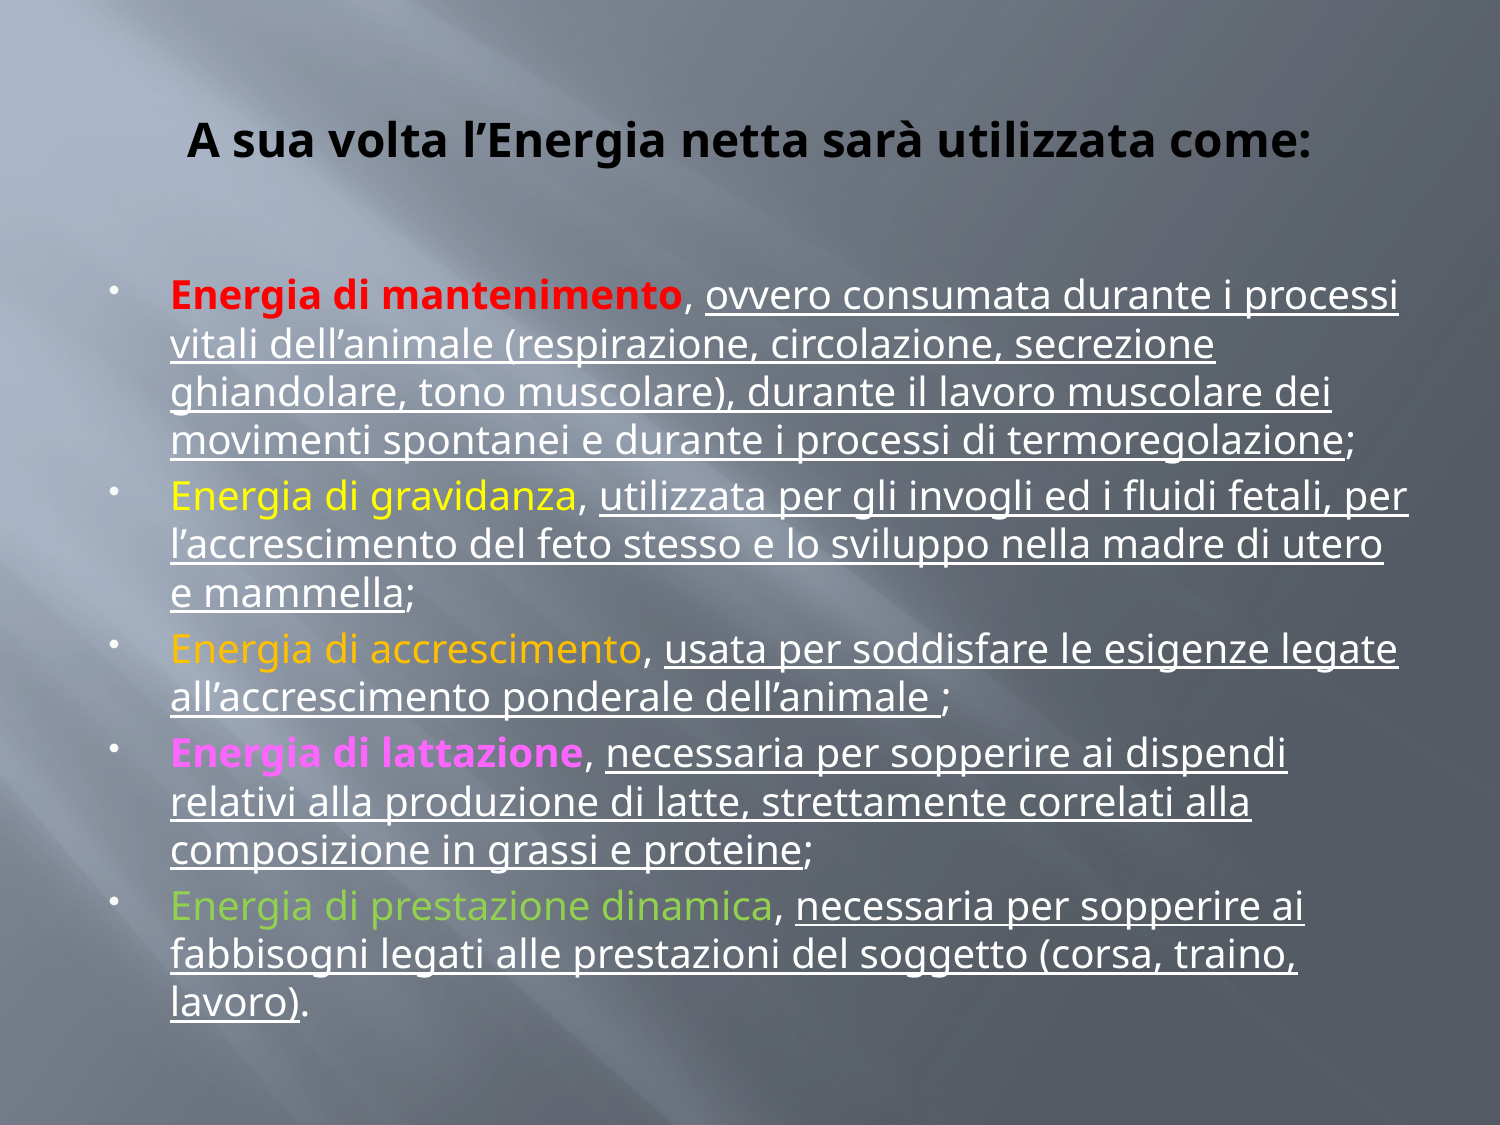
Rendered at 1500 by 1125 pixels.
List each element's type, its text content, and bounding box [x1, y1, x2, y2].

list Energia di mantenimento, ovvero consumata durante i processi vitali dell’animale (respirazione, circolazione, secrezione ghiandolare, tono muscolare), durante il lavoro muscolare dei movimenti spontanei e durante i processi di termoregolazione; Energia di gravidanza, utilizzata per gli invogli ed i fluidi fetali, per l’accrescimento del feto stesso e lo sviluppo nella madre di utero e mammella; Energia di accrescimento, usata per soddisfare le esigenze legate all’accrescimento ponderale dell’animale ; Energia di lattazione, necessaria per sopperire ai dispendi relativi alla produzione di latte, strettamente correlati alla composizione in grassi e proteine; Energia di prestazione dinamica, necessaria per sopperire ai fabbisogni legati alle prestazioni del soggetto (corsa, traino, lavoro). [75, 262, 1425, 1035]
title A sua volta l’Energia netta sarà utilizzata come: [75, 45, 1425, 233]
